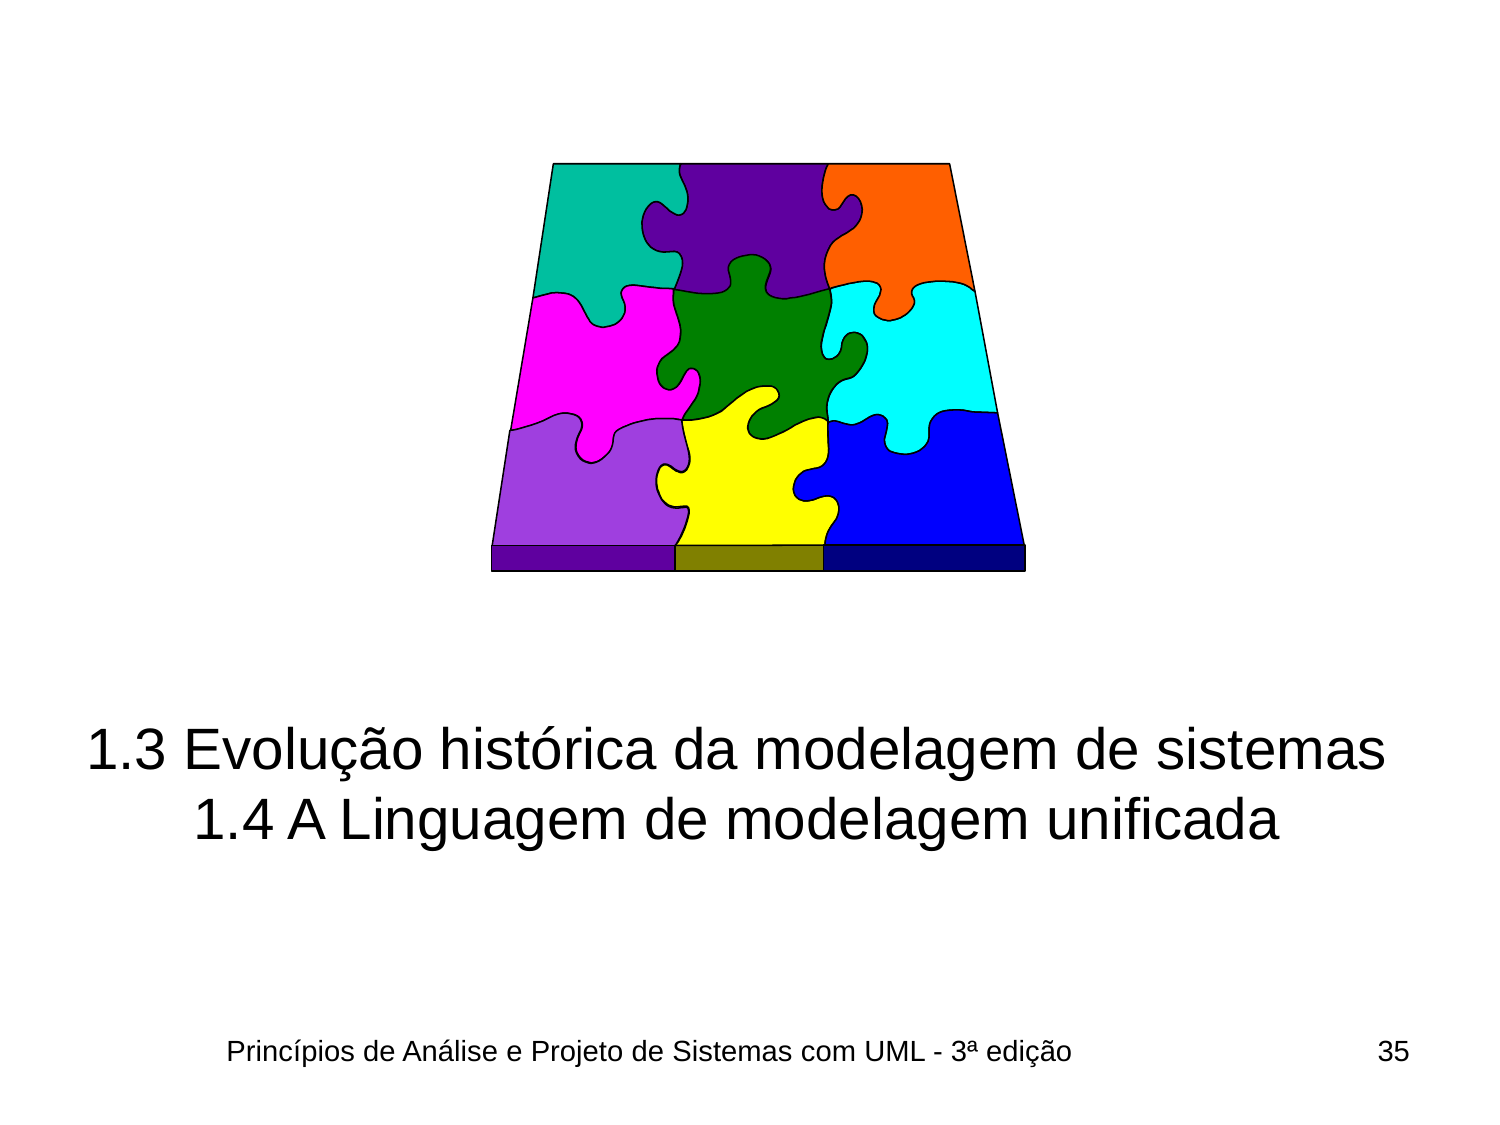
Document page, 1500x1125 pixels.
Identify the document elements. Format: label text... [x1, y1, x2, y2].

subtitle [224, 637, 1276, 926]
slide_number 35 [1237, 1024, 1426, 1103]
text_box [489, 160, 1028, 572]
title 1.3 Evolução histórica da modelagem de sistemas 1.4 A Linguagem de modelagem unificada [24, 633, 1451, 929]
footer Princípios de Análise e Projeto de Sistemas com UML - 3ª edição [74, 1024, 1226, 1103]
